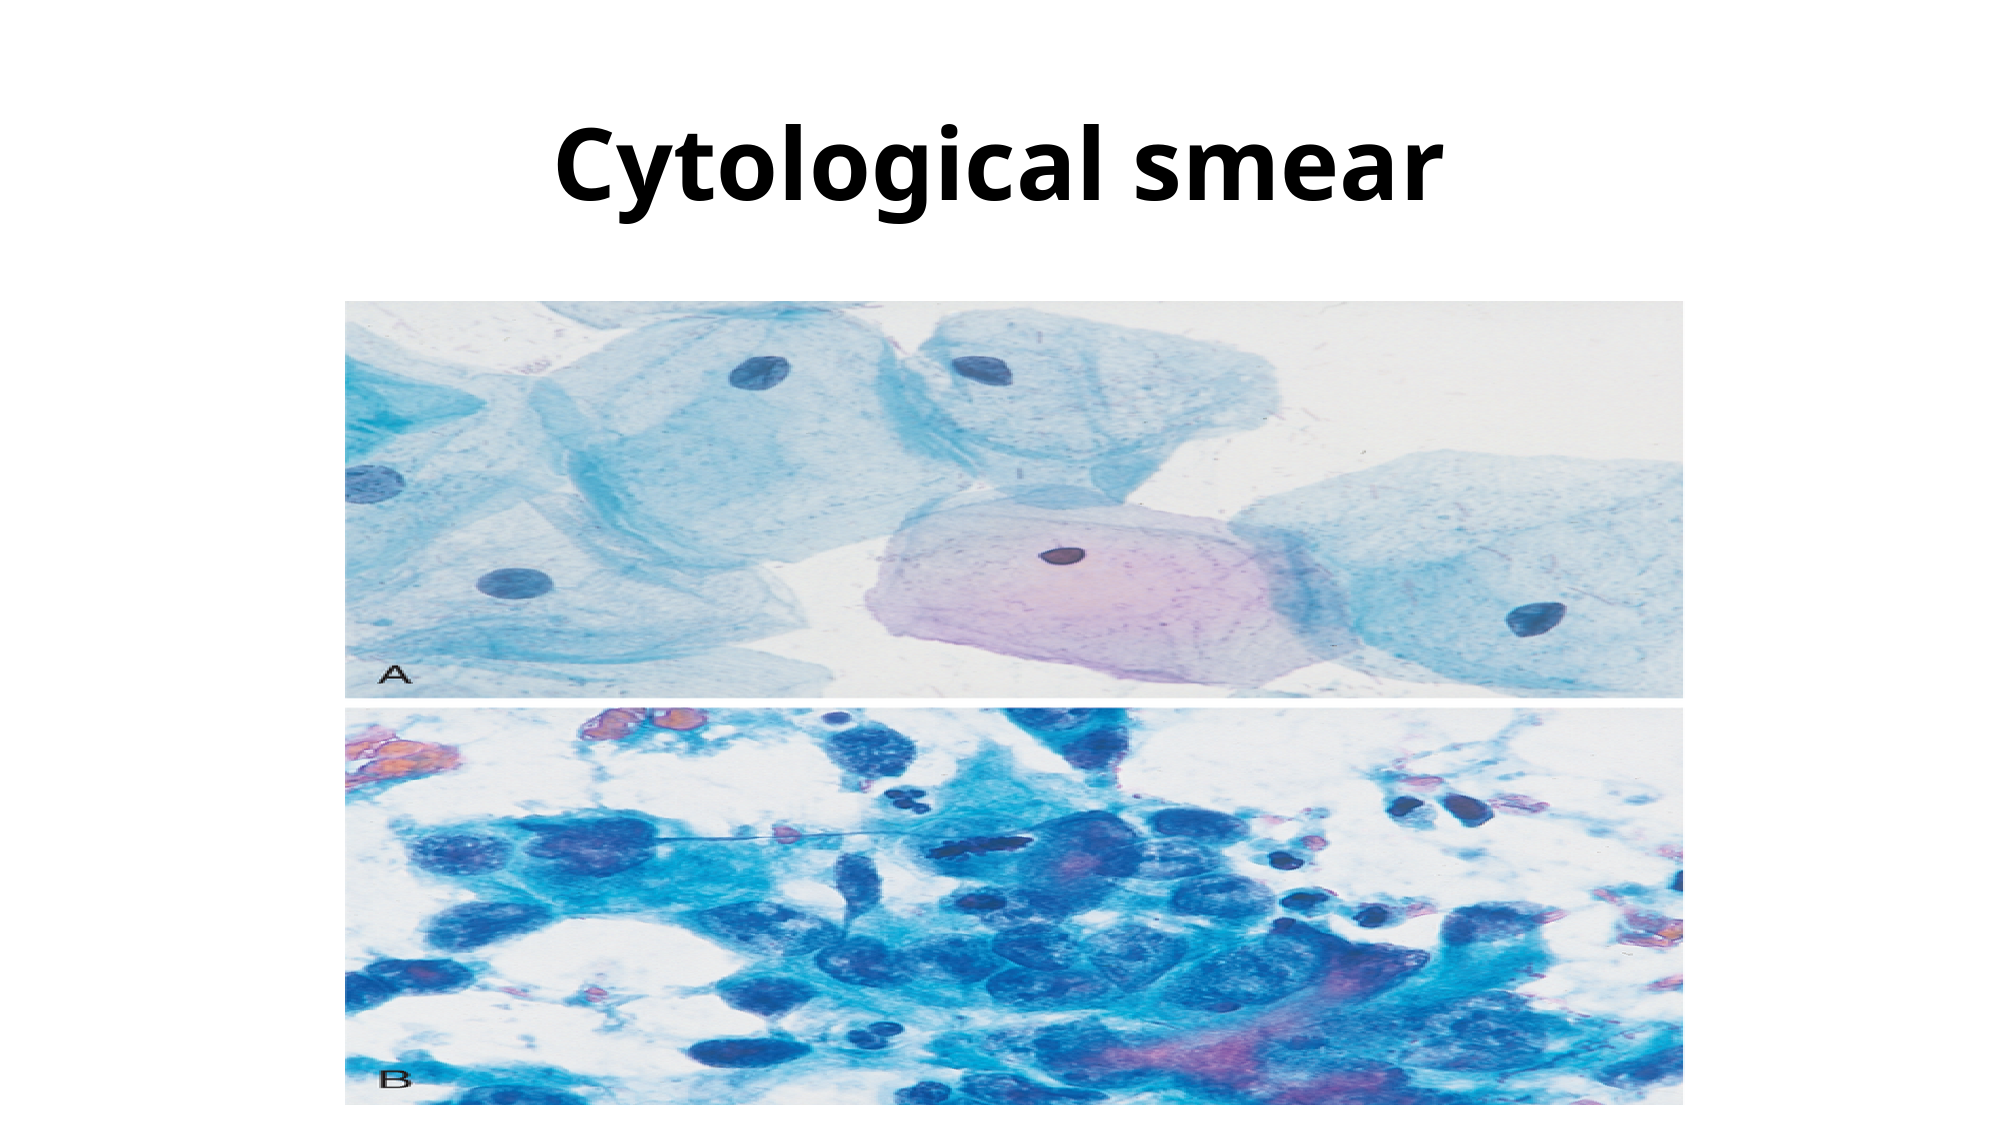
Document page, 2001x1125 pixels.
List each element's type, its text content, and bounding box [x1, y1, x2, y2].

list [335, 299, 1688, 1107]
title Cytological smear [137, 59, 1863, 278]
